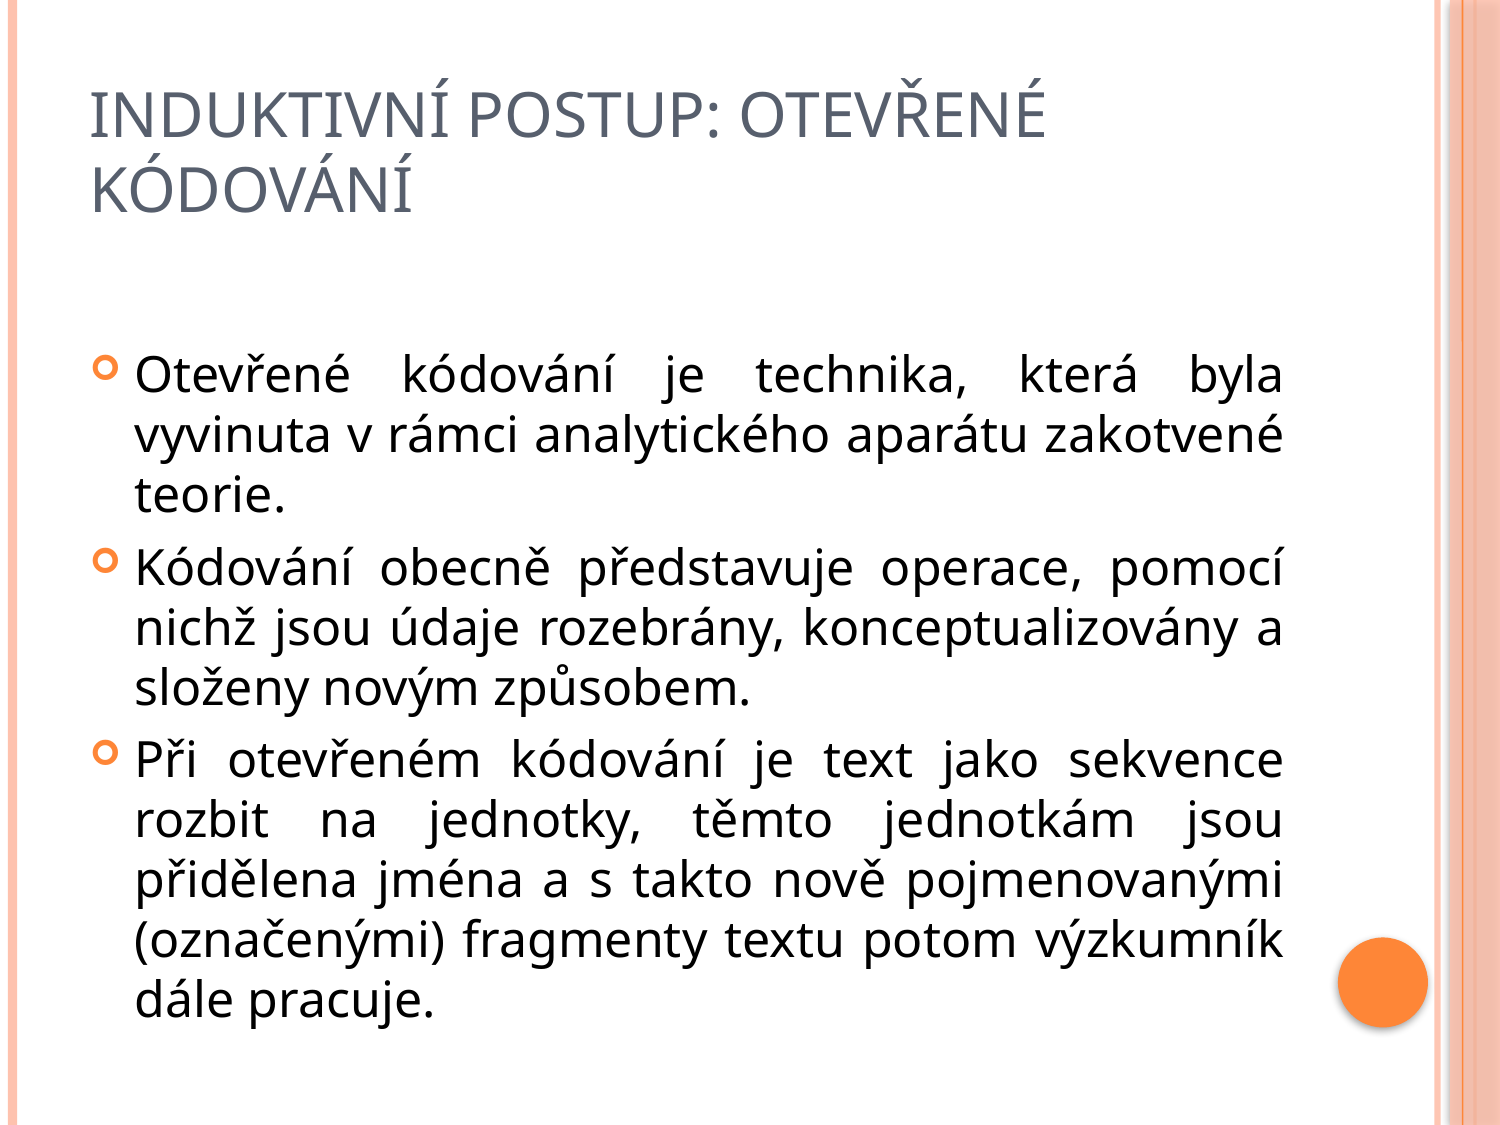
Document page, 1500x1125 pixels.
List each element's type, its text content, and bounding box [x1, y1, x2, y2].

list Otevřené kódování je technika, která byla vyvinuta v rámci analytického aparátu zakotvené teorie. Kódování obecně představuje operace, pomocí nichž jsou údaje rozebrány, konceptualizovány a složeny novým způsobem. Při otevřeném kódování je text jako sekvence rozbit na jednotky, těmto jednotkám jsou přidělena jména a s takto nově pojmenovanými (označenými) fragmenty textu potom výzkumník dále pracuje. [75, 262, 1300, 1062]
title Induktivní postup: otevřené kódování [75, 45, 1300, 233]
